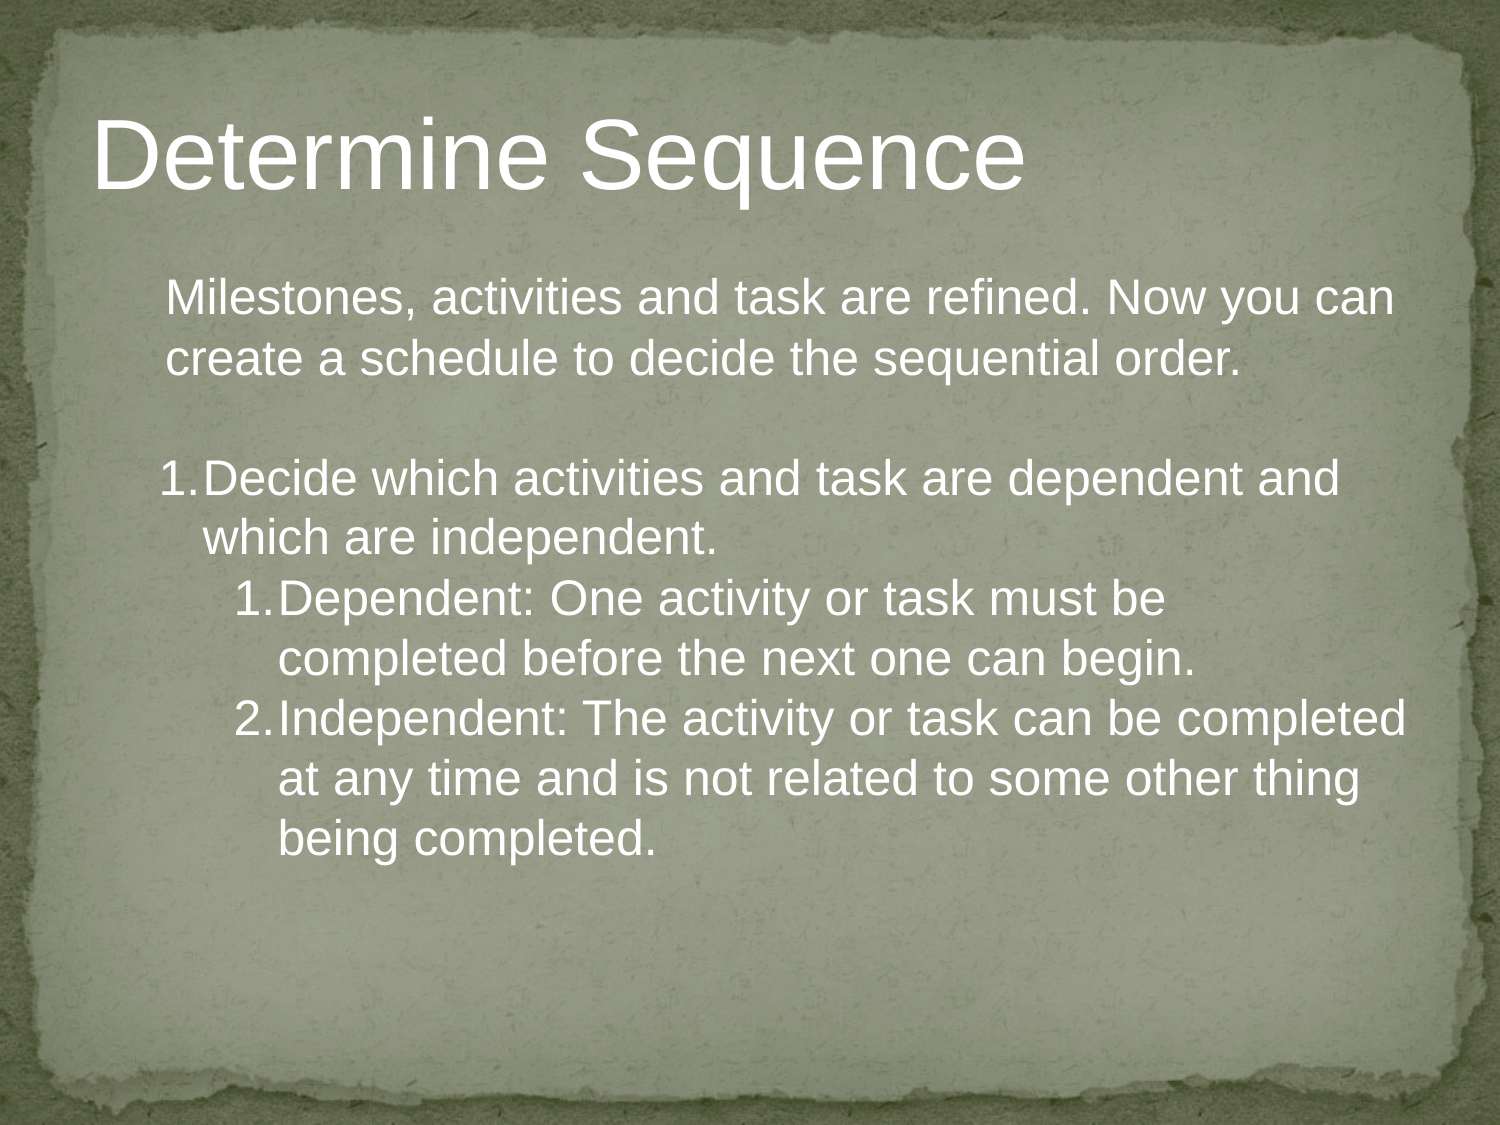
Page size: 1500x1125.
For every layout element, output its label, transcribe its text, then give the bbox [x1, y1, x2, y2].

title Determine Sequence [75, 24, 1425, 225]
list Milestones, activities and task are refined. Now you can create a schedule to decide the sequential order. Decide which activities and task are dependent and which are independent. Dependent: One activity or task must be completed before the next one can begin. Independent: The activity or task can be completed at any time and is not related to some other thing being completed. [75, 249, 1425, 1000]
picture [0, 0, 1500, 1125]
